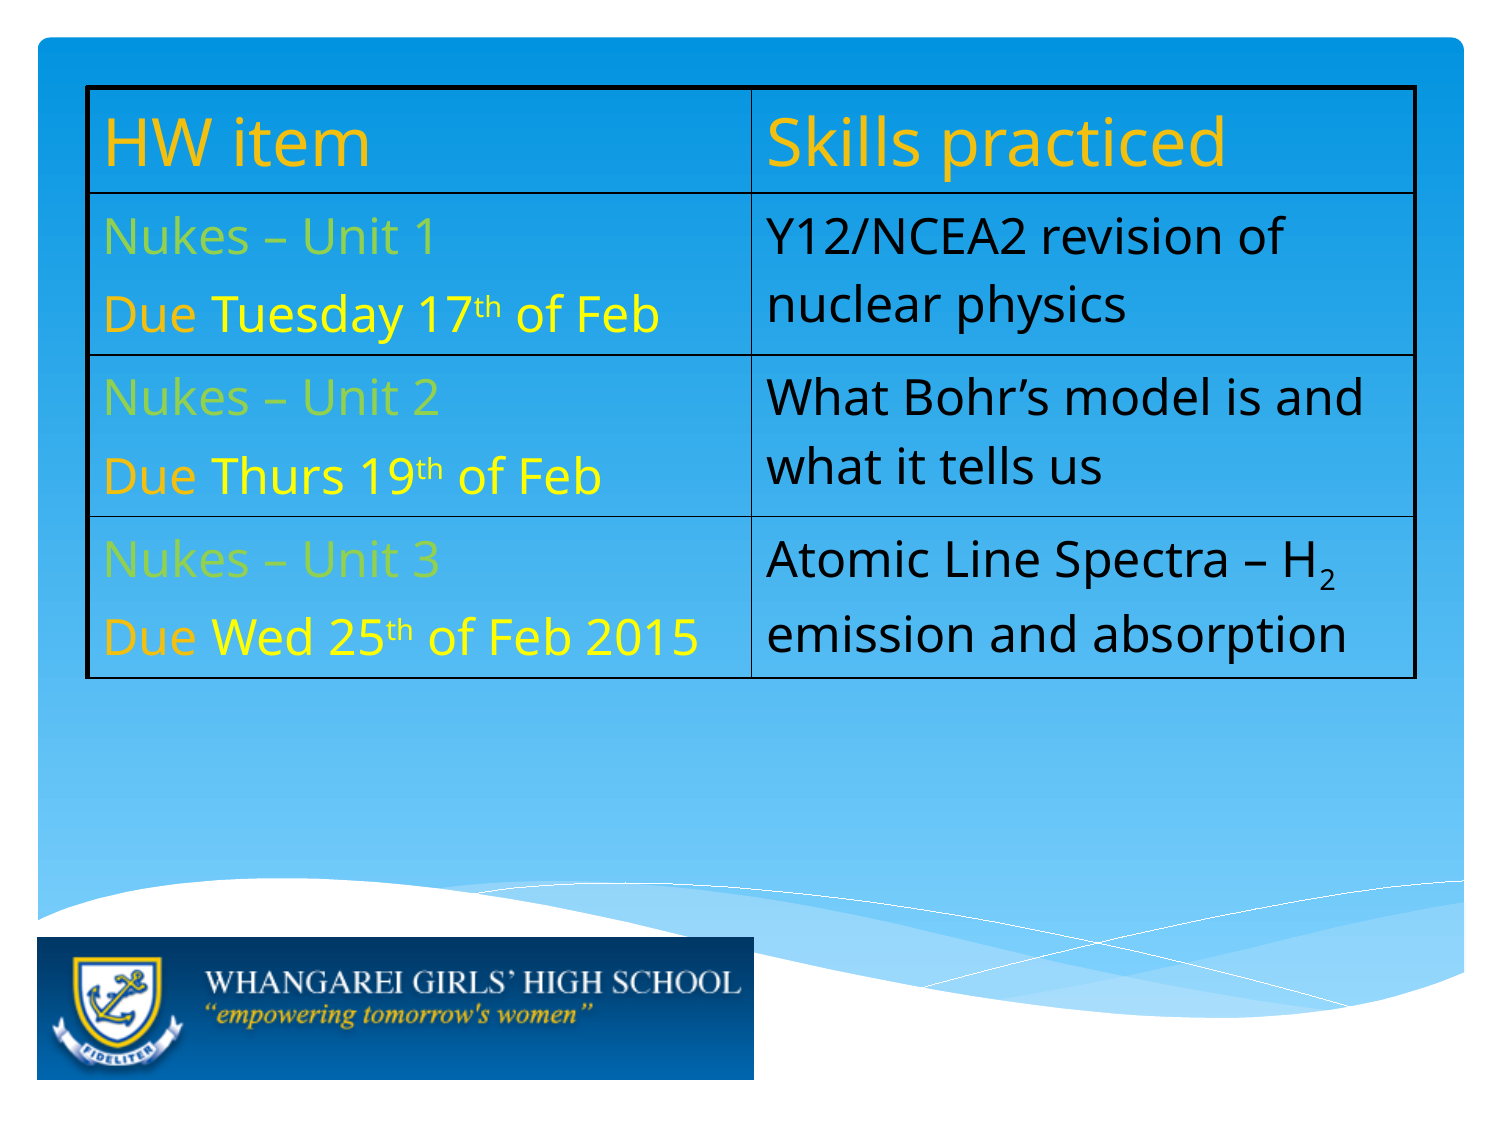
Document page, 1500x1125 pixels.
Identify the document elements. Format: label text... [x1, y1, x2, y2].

table_header HW item [90, 90, 751, 192]
table_cell What Bohr’s model is and what it tells us [752, 356, 1413, 516]
table_cell Atomic Line Spectra – H2 emission and absorption [752, 517, 1413, 677]
table_header Skills practiced [752, 90, 1413, 192]
table_cell Y12/NCEA2 revision of nuclear physics [752, 194, 1413, 354]
table_cell Nukes – Unit 2 Due Thurs 19th of Feb [90, 356, 751, 516]
table_cell Nukes – Unit 1 Due Tuesday 17th of Feb [90, 194, 751, 354]
table_cell Nukes – Unit 3 Due Wed 25th of Feb 2015 [90, 517, 751, 677]
picture [37, 937, 754, 1080]
